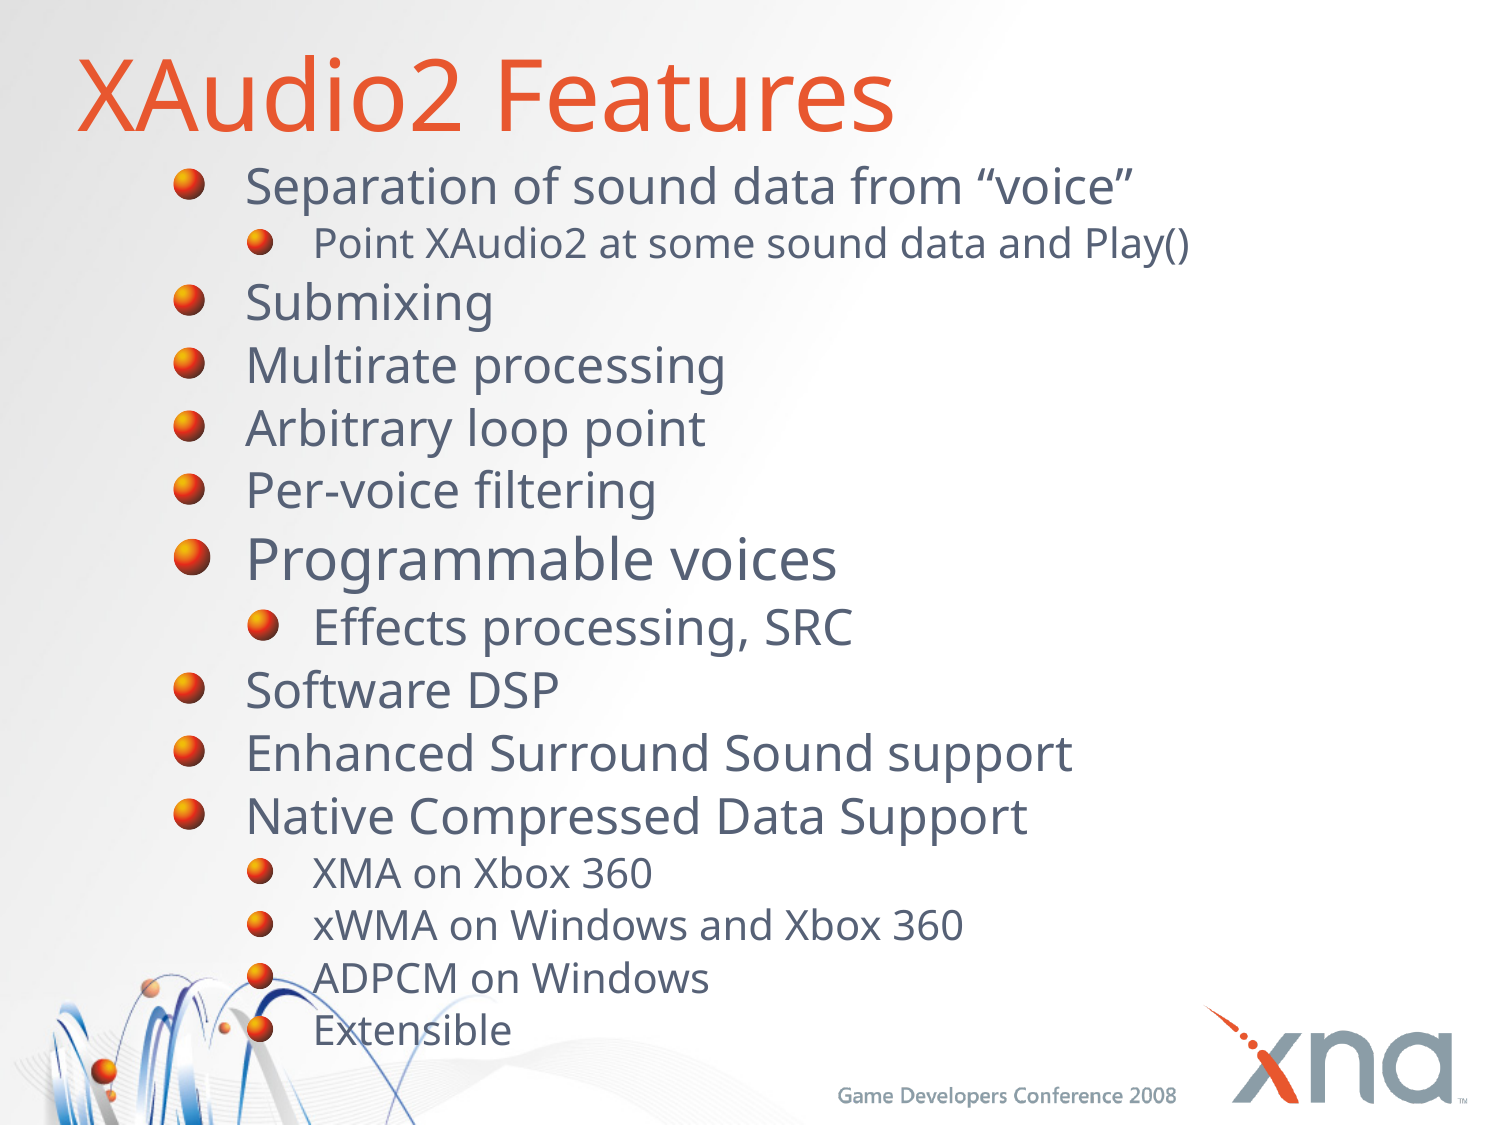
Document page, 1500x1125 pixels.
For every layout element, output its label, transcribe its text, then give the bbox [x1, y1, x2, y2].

picture [171, 166, 207, 202]
picture [171, 796, 207, 832]
picture [245, 856, 275, 886]
title XAudio2 Features [61, 37, 1460, 161]
picture [245, 909, 275, 939]
picture [171, 408, 207, 444]
picture [171, 536, 213, 578]
list Separation of sound data from “voice” Point XAudio2 at some sound data and Play() Submixing Multirate processing Arbitrary loop point Per-voice filtering Programmable voices Effects processing, SRC Software DSP Enhanced Surround Sound support Native Compressed Data Support XMA on Xbox 360 xWMA on Windows and Xbox 360 ADPCM on Windows Extensible [156, 158, 1424, 1125]
picture [245, 227, 275, 257]
picture [245, 1014, 275, 1044]
picture [0, 0, 1500, 1125]
picture [171, 345, 207, 381]
picture [171, 733, 207, 769]
picture [171, 670, 207, 706]
picture [171, 471, 207, 507]
picture [245, 961, 275, 991]
picture [245, 607, 281, 643]
picture [171, 282, 207, 318]
